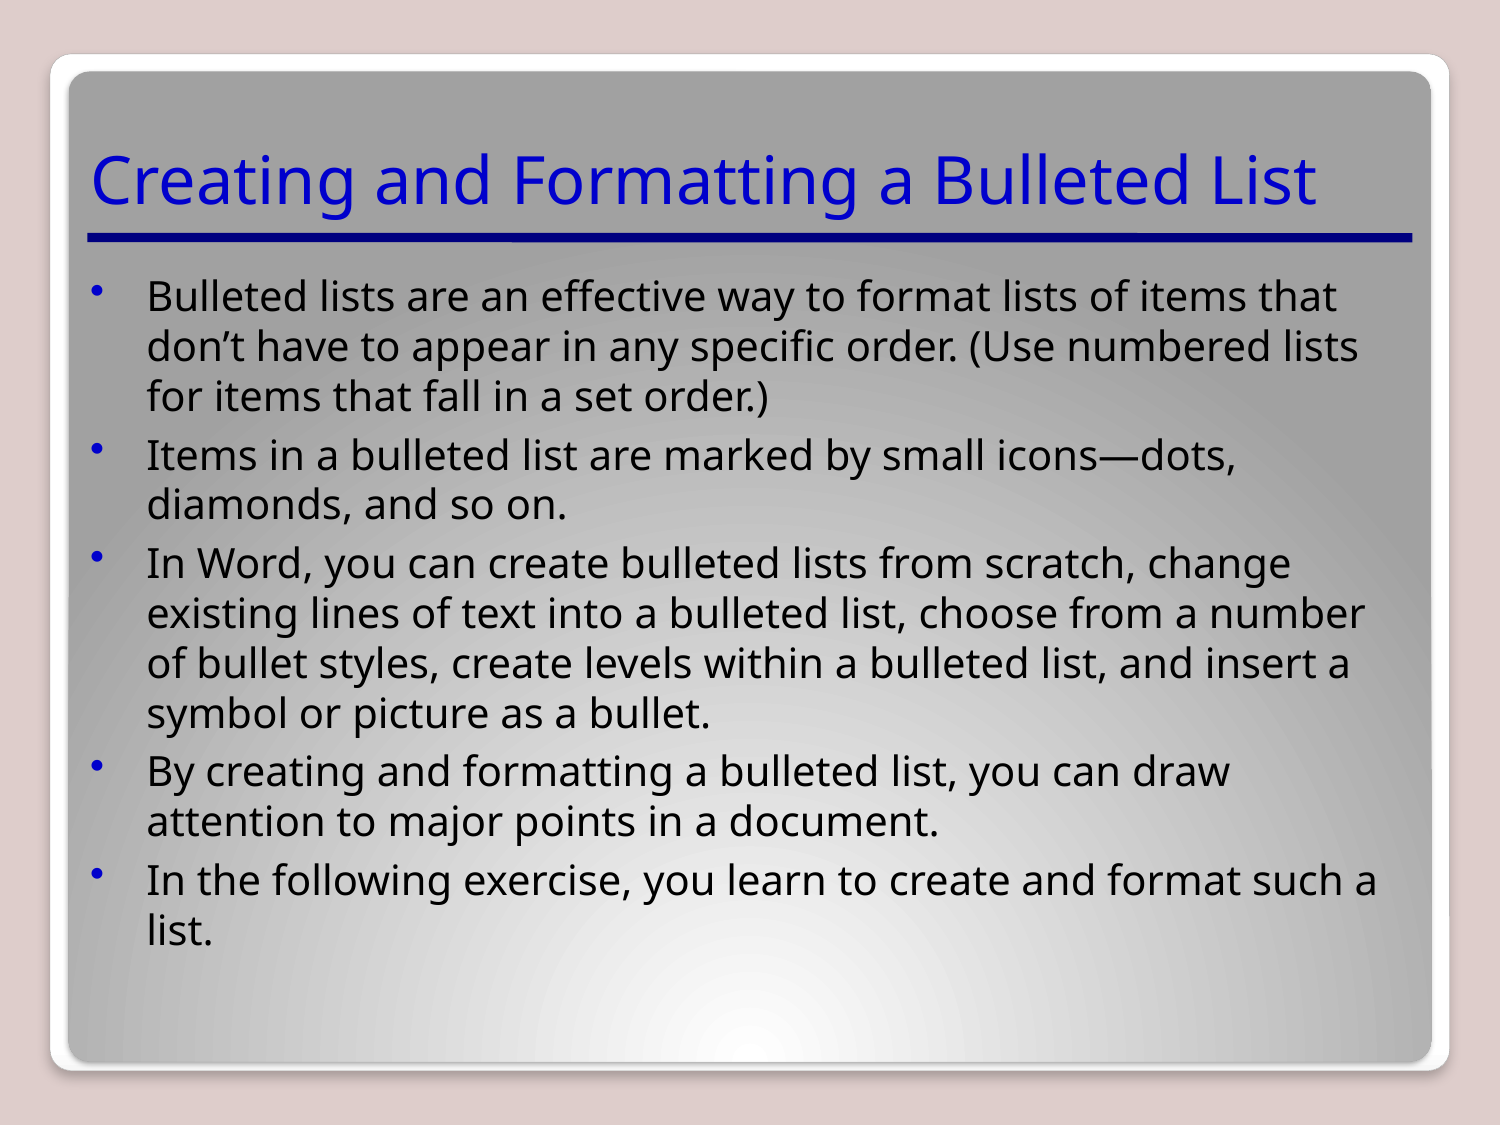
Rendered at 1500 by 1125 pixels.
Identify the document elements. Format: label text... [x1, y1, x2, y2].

title Creating and Formatting a Bulleted List [74, 74, 1426, 226]
list Bulleted lists are an effective way to format lists of items that don’t have to appear in any specific order. (Use numbered lists for items that fall in a set order.) Items in a bulleted list are marked by small icons—dots, diamonds, and so on. In Word, you can create bulleted lists from scratch, change existing lines of text into a bulleted list, choose from a number of bullet styles, create levels within a bulleted list, and insert a symbol or picture as a bullet. By creating and formatting a bulleted list, you can draw attention to major points in a document. In the following exercise, you learn to create and format such a list. [75, 262, 1425, 1063]
